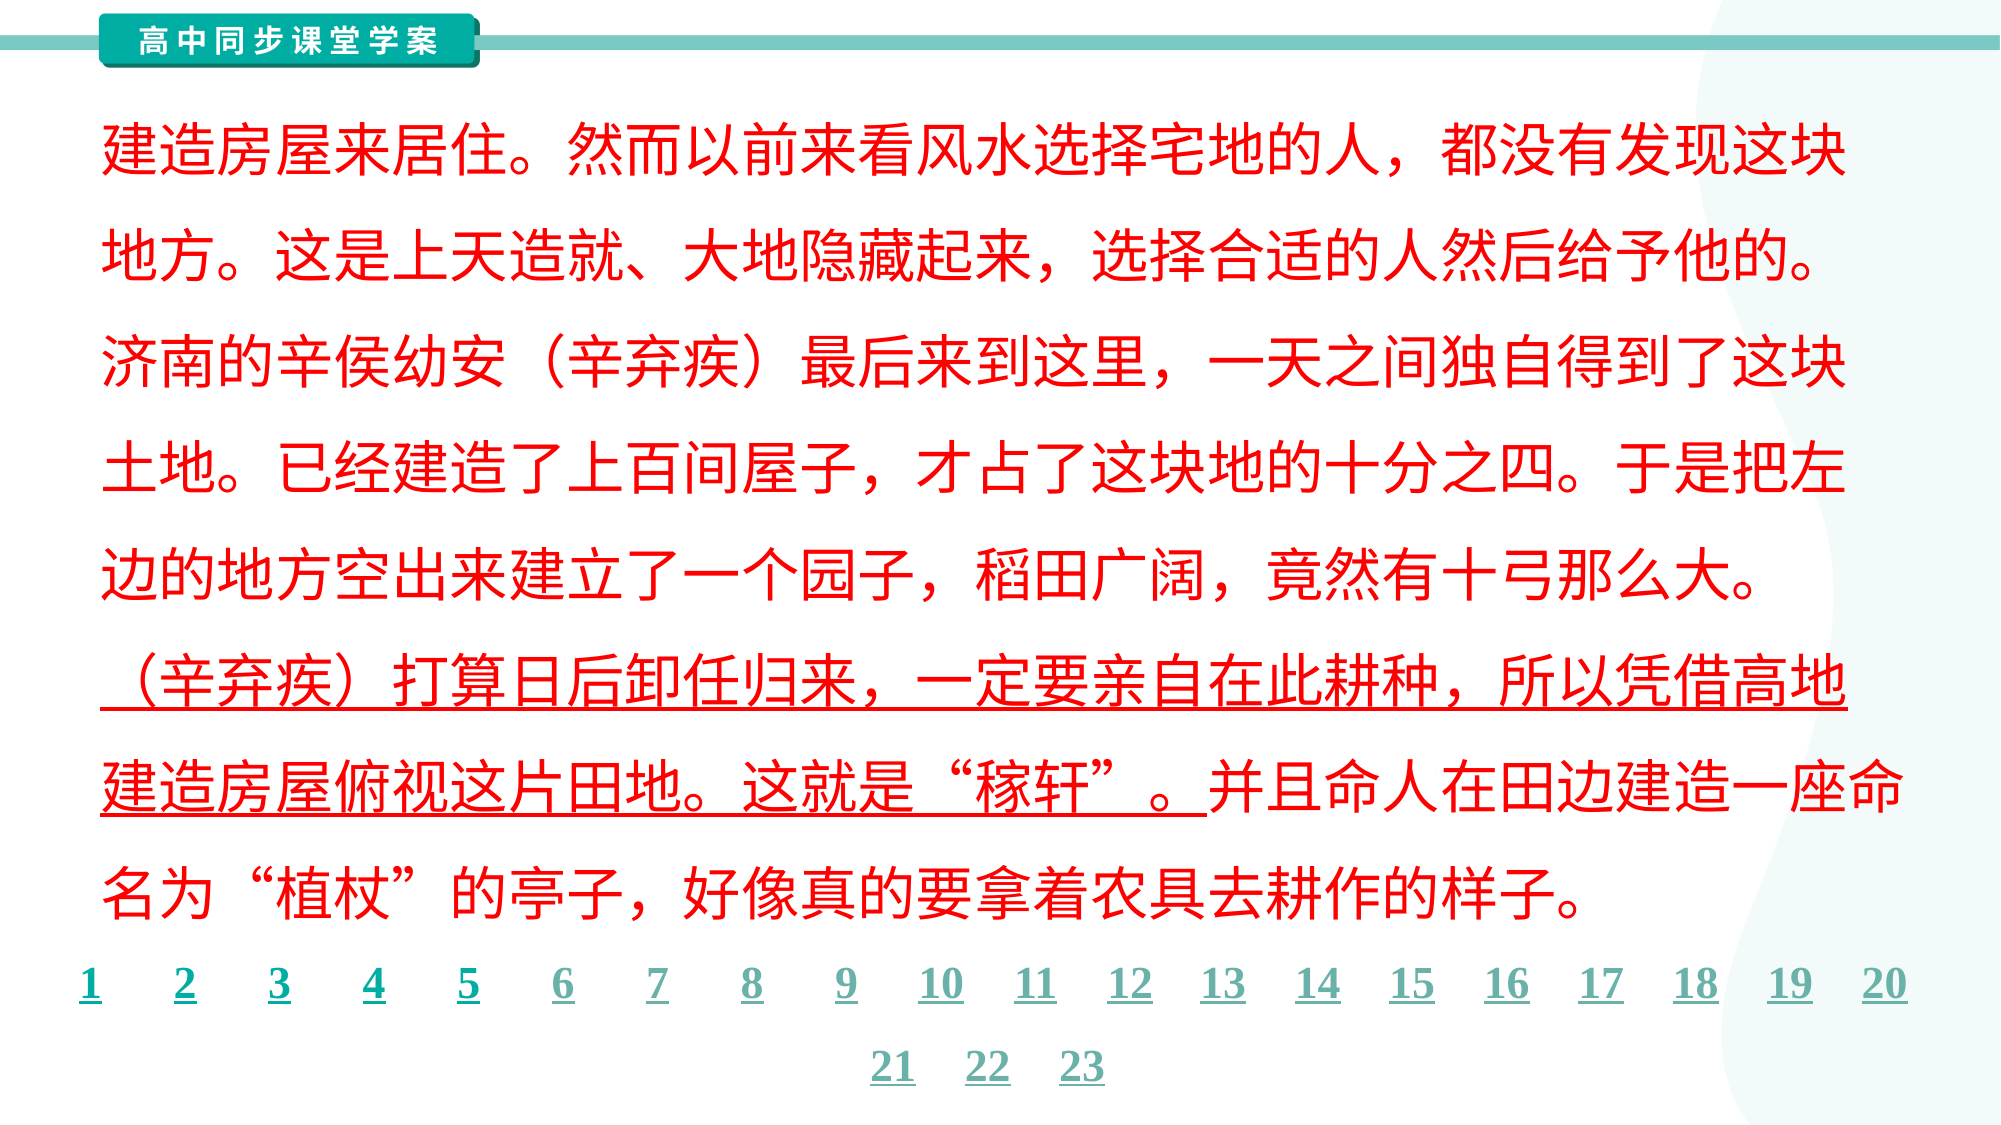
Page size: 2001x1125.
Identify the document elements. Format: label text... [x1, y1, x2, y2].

text_box 建造房屋来居住。然而以前来看风水选择宅地的人，都没有发现这块 地方。这是上天造就、大地隐藏起来，选择合适的人然后给予他的。 济南的辛侯幼安（辛弃疾）最后来到这里，一天之间独自得到了这块 土地。已经建造了上百间屋子，才占了这块地的十分之四。于是把左 边的地方空出来建立了一个园子，稻田广阔，竟然有十弓那么大。 （辛弃疾）打算日后卸任归来，一定要亲自在此耕种，所以凭借高地 建造房屋俯视这片田地。这就是“稼轩”。并且命人在田边建造一座命 名为“植杖”的亭子，好像真的要拿着农具去耕作的样子。 [100, 76, 1899, 927]
picture [0, 0, 2000, 1125]
